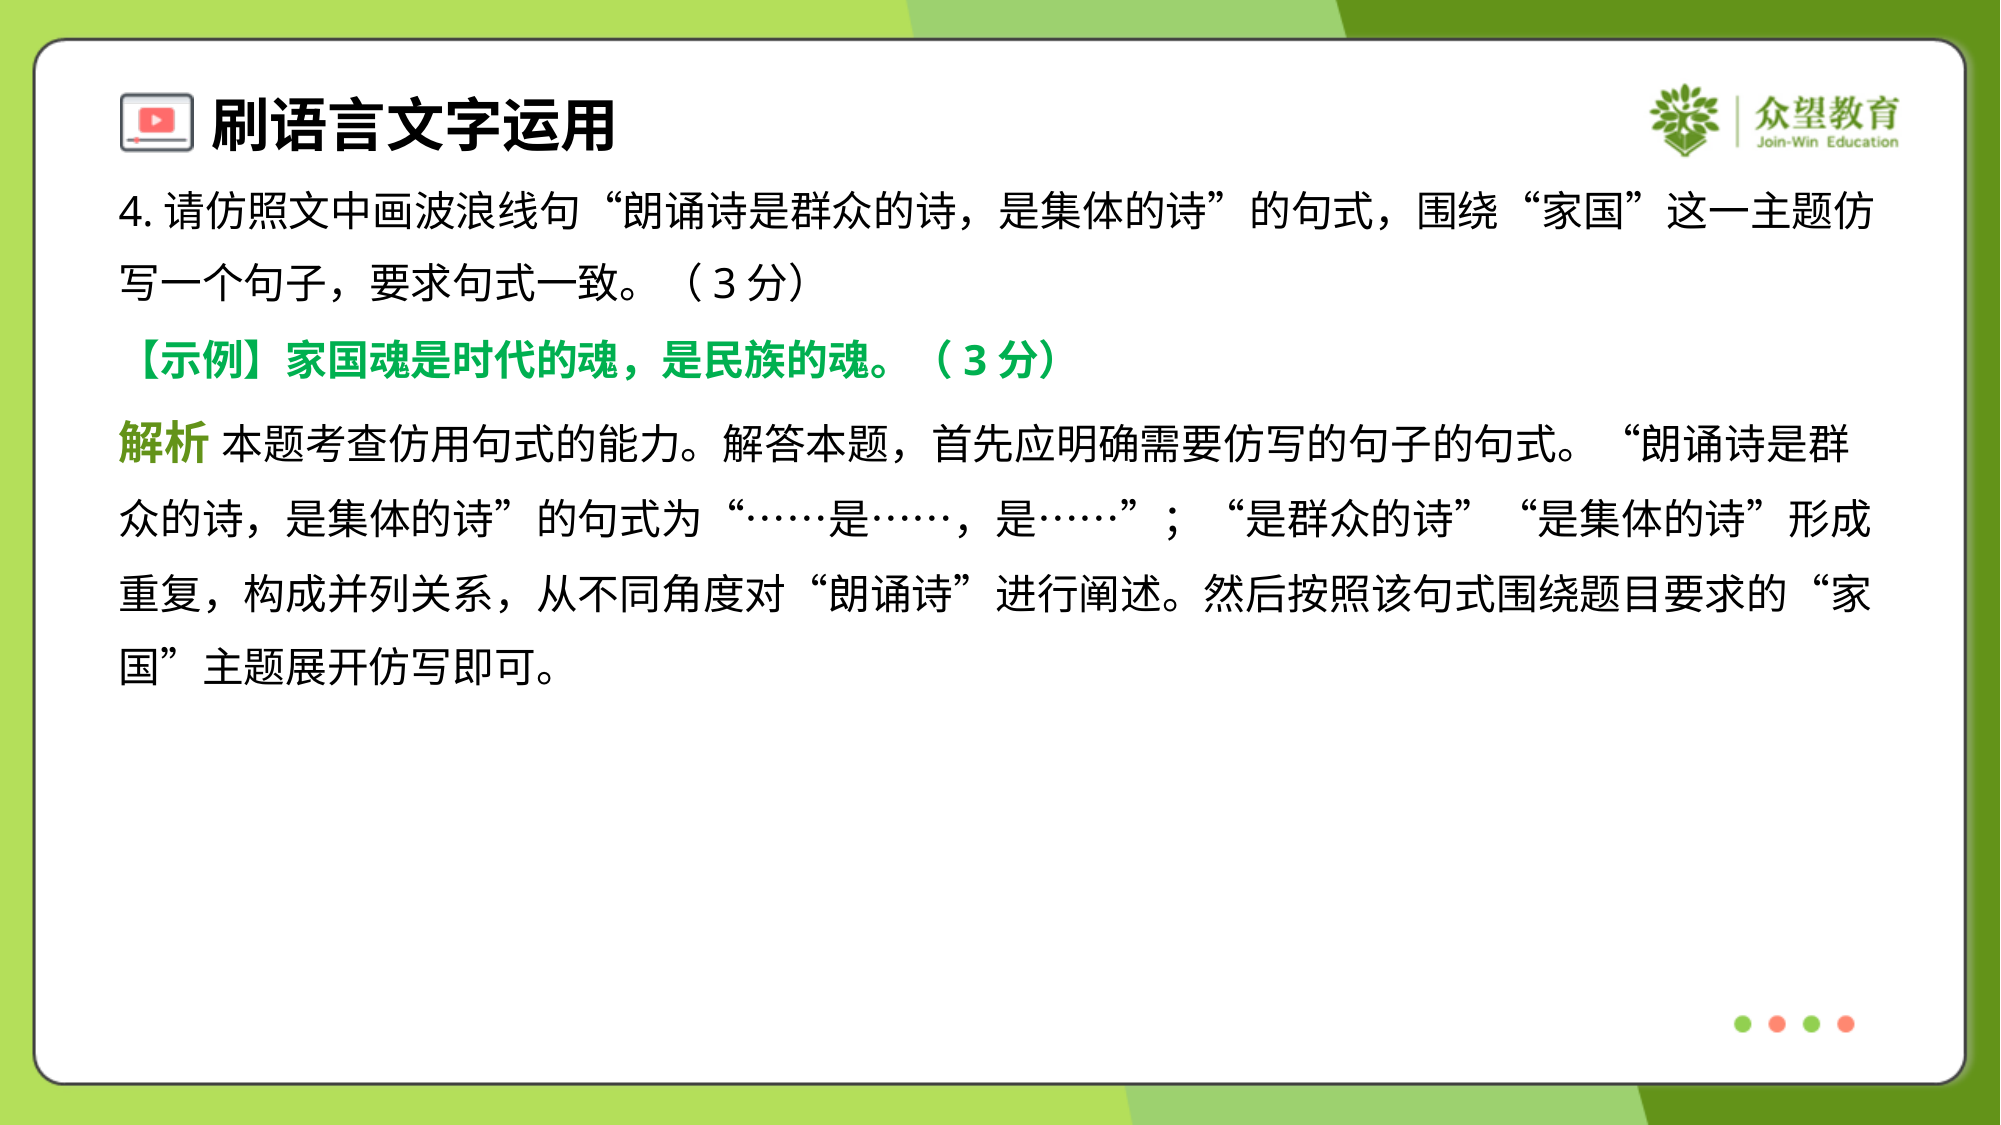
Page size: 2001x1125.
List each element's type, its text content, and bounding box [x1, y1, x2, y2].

text_box 4.请仿照文中画波浪线句“朗诵诗是群众的诗，是集体的诗”的句式，围绕“家国”这一主题仿 写一个句子，要求句式一致。（3分） [118, 159, 1883, 300]
picture [0, 0, 2000, 1125]
text_box 解析 本题考查仿用句式的能力。解答本题，首先应明确需要仿写的句子的句式。“朗诵诗是群 众的诗，是集体的诗”的句式为“……是……，是……”；“是群众的诗”“是集体的诗”形成 重复，构成并列关系，从不同角度对“朗诵诗”进行阐述。然后按照该句式围绕题目要求的“家 国”主题展开仿写即可。 [118, 391, 1883, 684]
text_box 【示例】家国魂是时代的魂，是民族的魂。（3分） [118, 308, 1883, 376]
